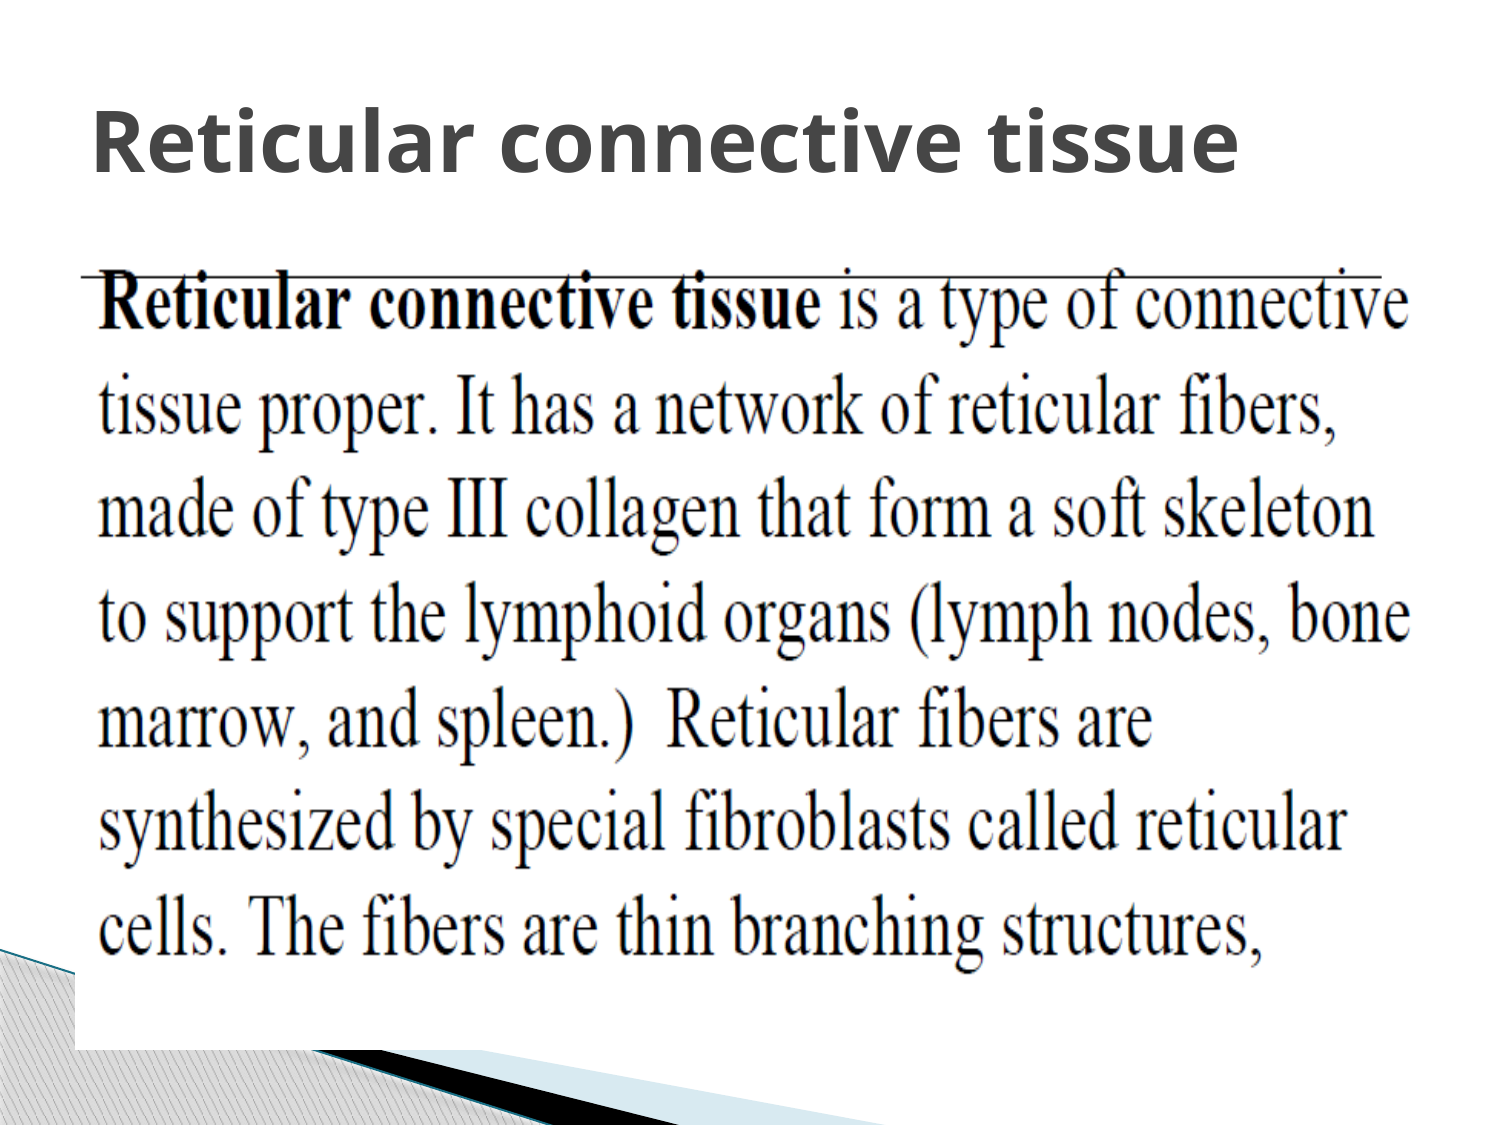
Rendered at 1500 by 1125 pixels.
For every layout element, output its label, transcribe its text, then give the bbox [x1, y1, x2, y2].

title Reticular connective tissue [75, 45, 1425, 233]
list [74, 262, 1426, 1051]
